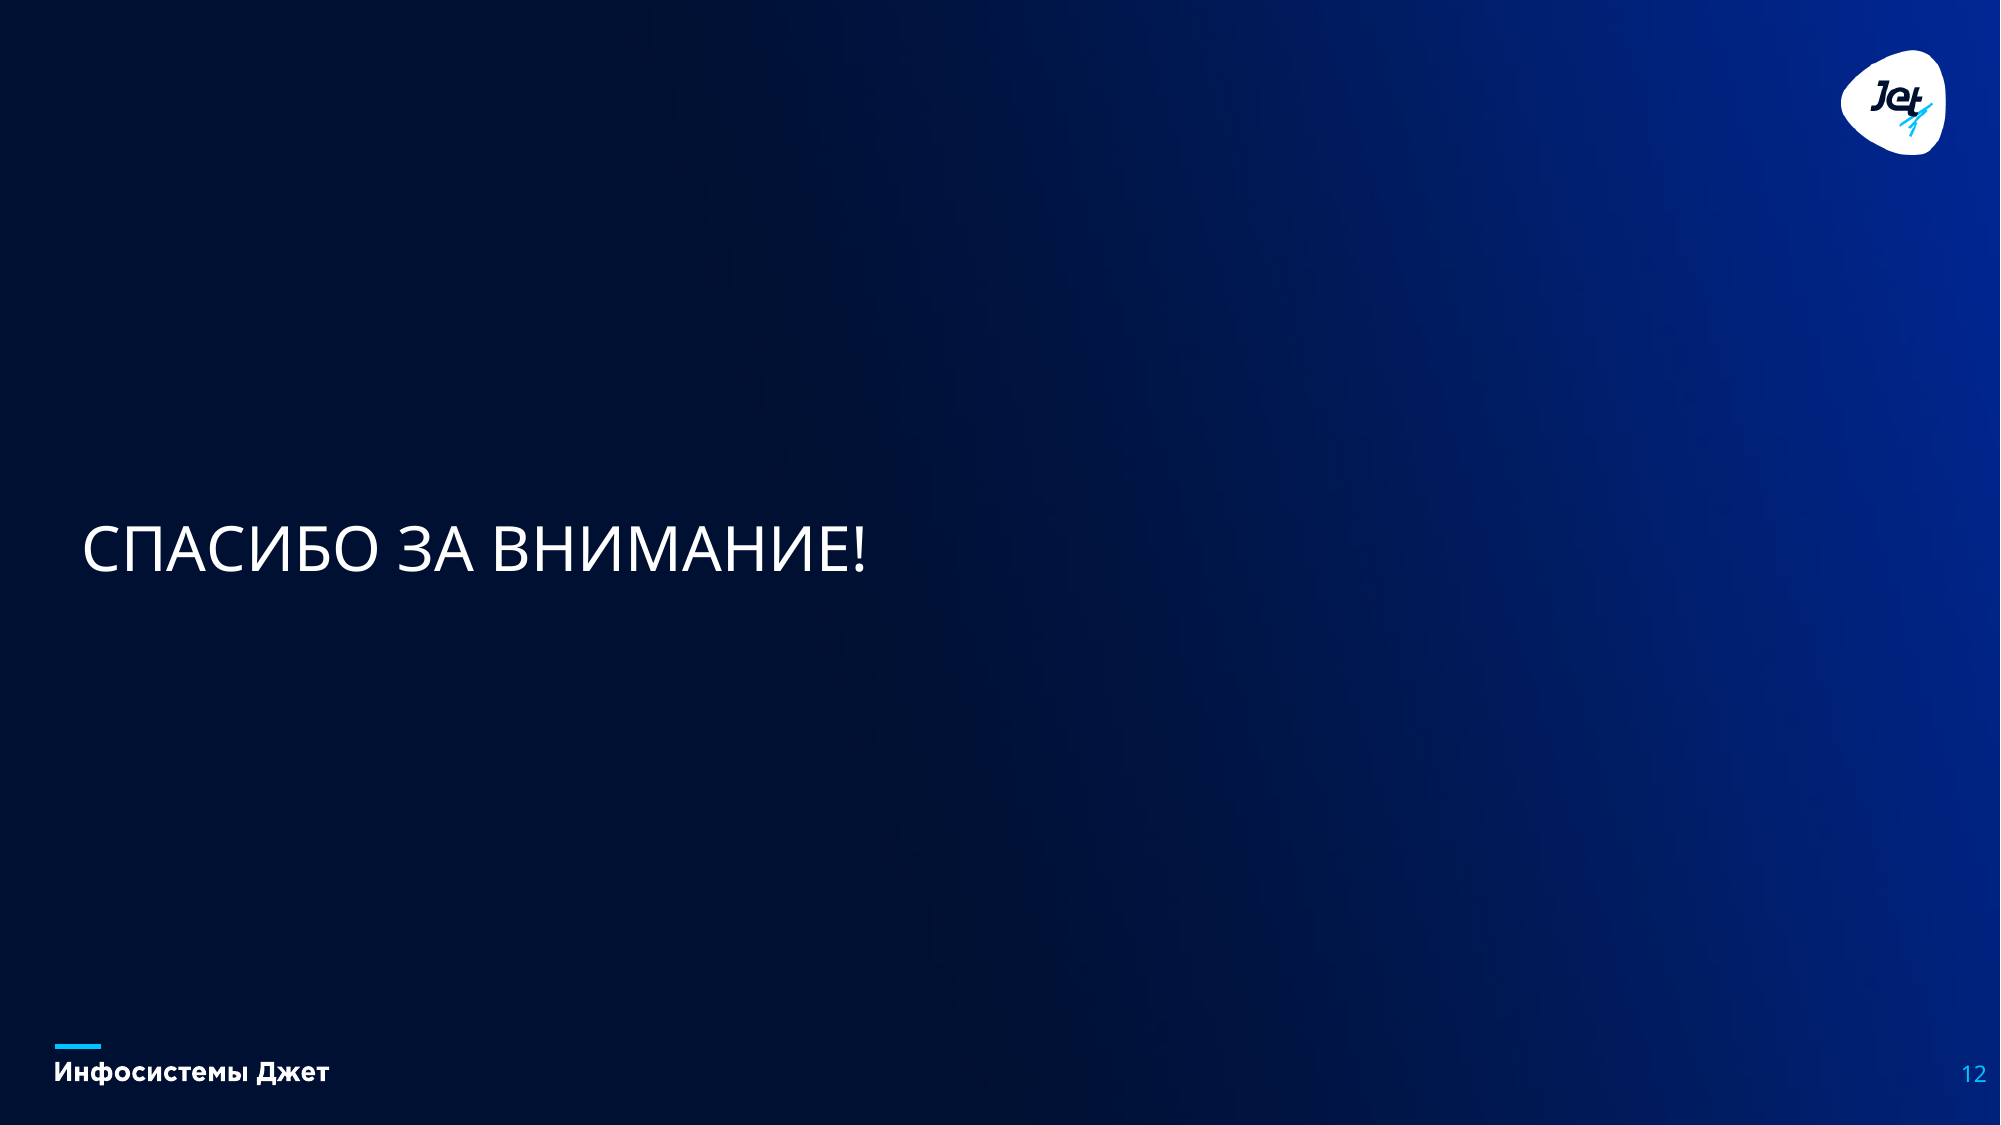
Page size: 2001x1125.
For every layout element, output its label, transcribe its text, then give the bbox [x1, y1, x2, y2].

title Спасибо за внимание! [67, 501, 1752, 660]
picture [0, 0, 2000, 1125]
